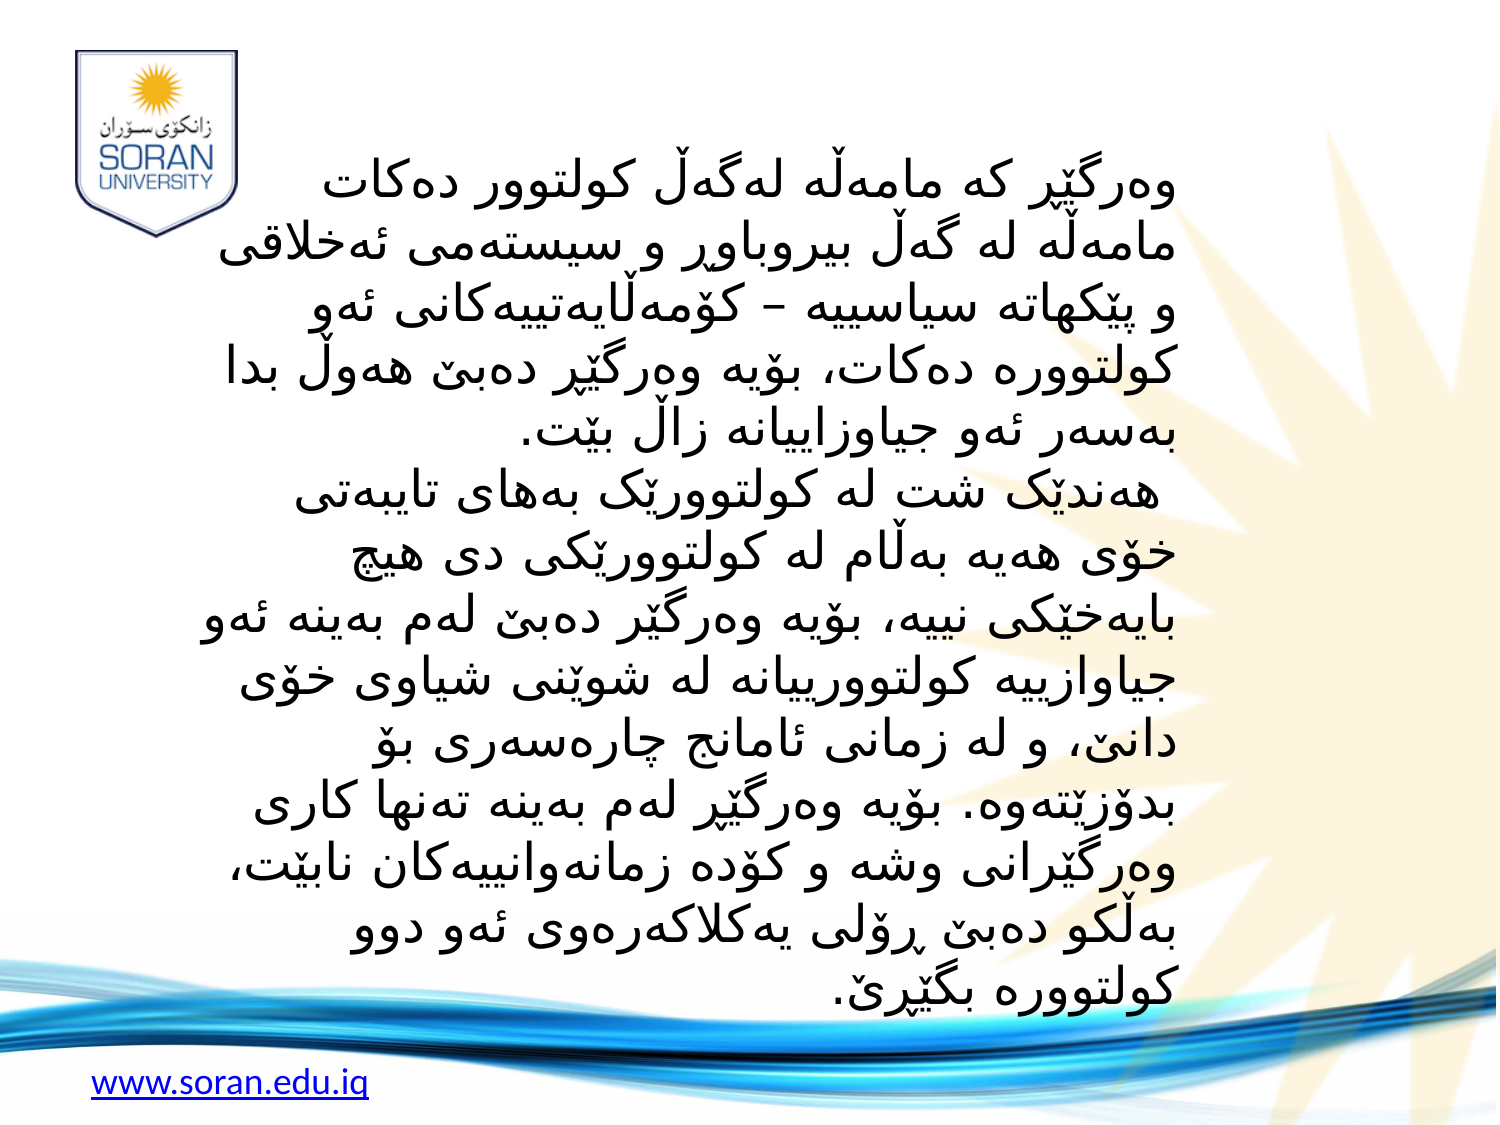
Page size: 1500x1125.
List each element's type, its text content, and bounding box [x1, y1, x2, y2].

picture [75, 50, 238, 238]
picture [0, 99, 1500, 1125]
title وەرگێڕ کە مامەڵە لەگەڵ کولتوور دەکات مامەڵە لە گەڵ بیروباوڕ و سیستەمی ئەخلاقی و پێکهاتە سیاسییە – کۆمەڵایەتییەکانی ئەو کولتوورە دەکات، بۆیە وەرگێڕ دەبێ هەوڵ بدا بەسەر ئەو جیاوزاییانە زاڵ بێت. هەندێک شت لە کولتوورێک بەهای تایبەتی خۆی هەیە بەڵام لە کولتوورێكی دی هیچ بایەخێکی نییە، بۆیە وەرگێر دەبێ لەم بەینە ئەو جیاوازییە کولتوورییانە لە شوێنی شیاوی خۆی دانێ، و لە زمانی ئامانج چارەسەری بۆ بدۆزێتەوە. بۆیە وەرگێڕ لەم بەینە تەنها کاری وەرگێرانی وشە و کۆدە زمانەوانییەکان نابێت، بەڵکو دەبێ ڕۆلی یەکلاکەرەوی ئەو دوو کولتوورە بگێڕێ. [165, 137, 1335, 1024]
